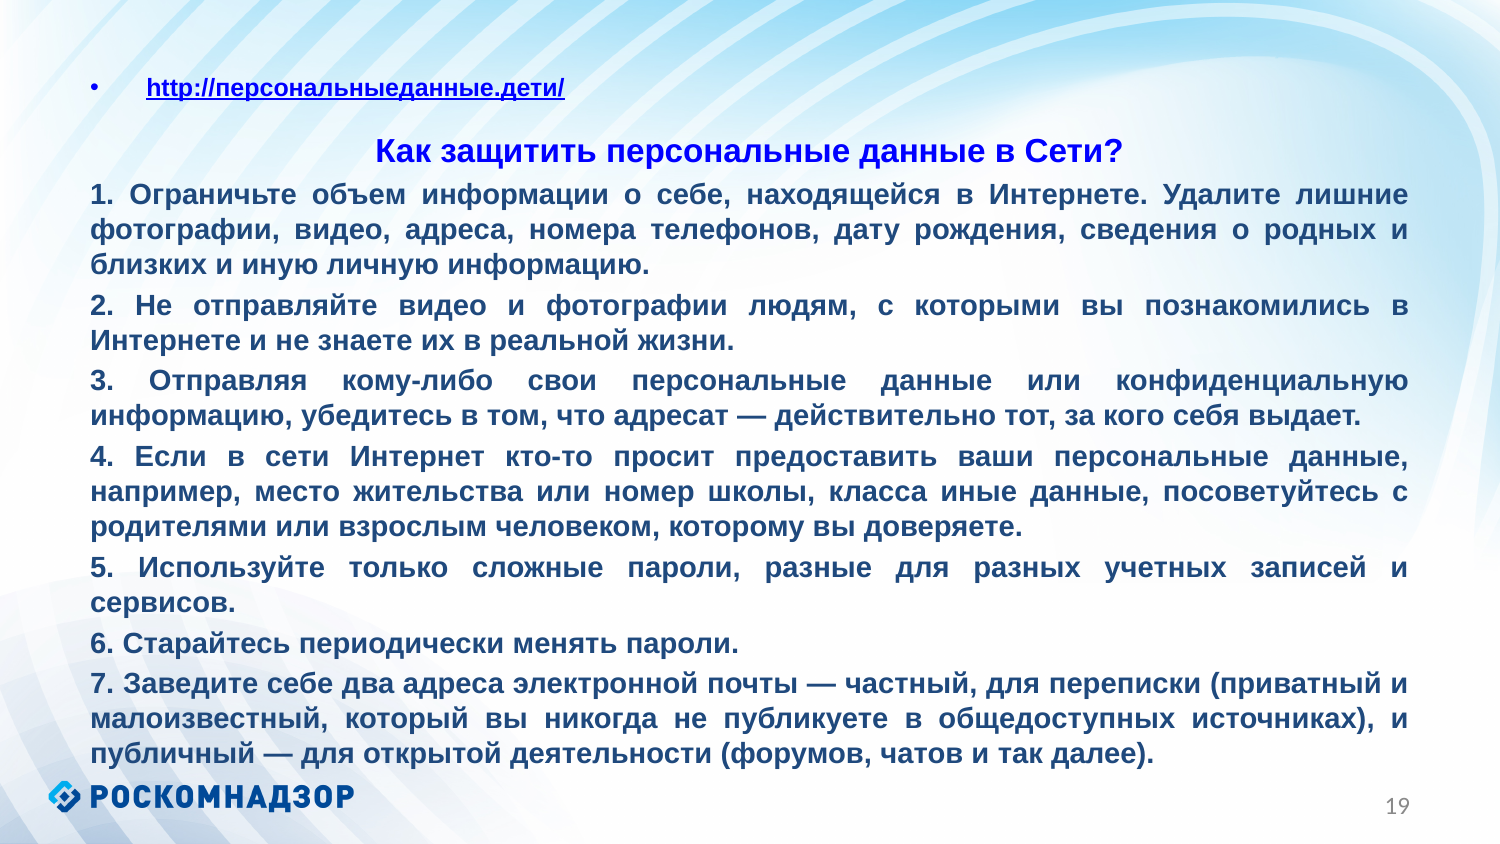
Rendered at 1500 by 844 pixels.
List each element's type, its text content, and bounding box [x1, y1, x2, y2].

slide_number 19 [1074, 782, 1425, 828]
picture [0, 0, 1500, 844]
list http://персональныеданные.дети/ Как защитить персональные данные в Сети? 1. Ограничьте объем информации о себе, находящейся в Интернете. Удалите лишние фотографии, видео, адреса, номера телефонов, дату рождения, сведения о родных и близких и иную личную информацию. 2. Не отправляйте видео и фотографии людям, с которыми вы познакомились в Интернете и не знаете их в реальной жизни. 3. Отправляя кому-либо свои персональные данные или конфиденциальную информацию, убедитесь в том, что адресат — действительно тот, за кого себя выдает. 4. Если в сети Интернет кто-то просит предоставить ваши персональные данные, например, место жительства или номер школы, класса иные данные, посоветуйтесь с родителями или взрослым человеком, которому вы доверяете. 5. Используйте только сложные пароли, разные для разных учетных записей и сервисов. 6. Старайтесь периодически менять пароли. 7. Заведите себе два адреса электронной почты — частный, для переписки (приватный и малоизвестный, который вы никогда не публикуете в общедоступных источниках), и публичный — для открытой деятельности (форумов, чатов и так далее). [74, 70, 1426, 754]
